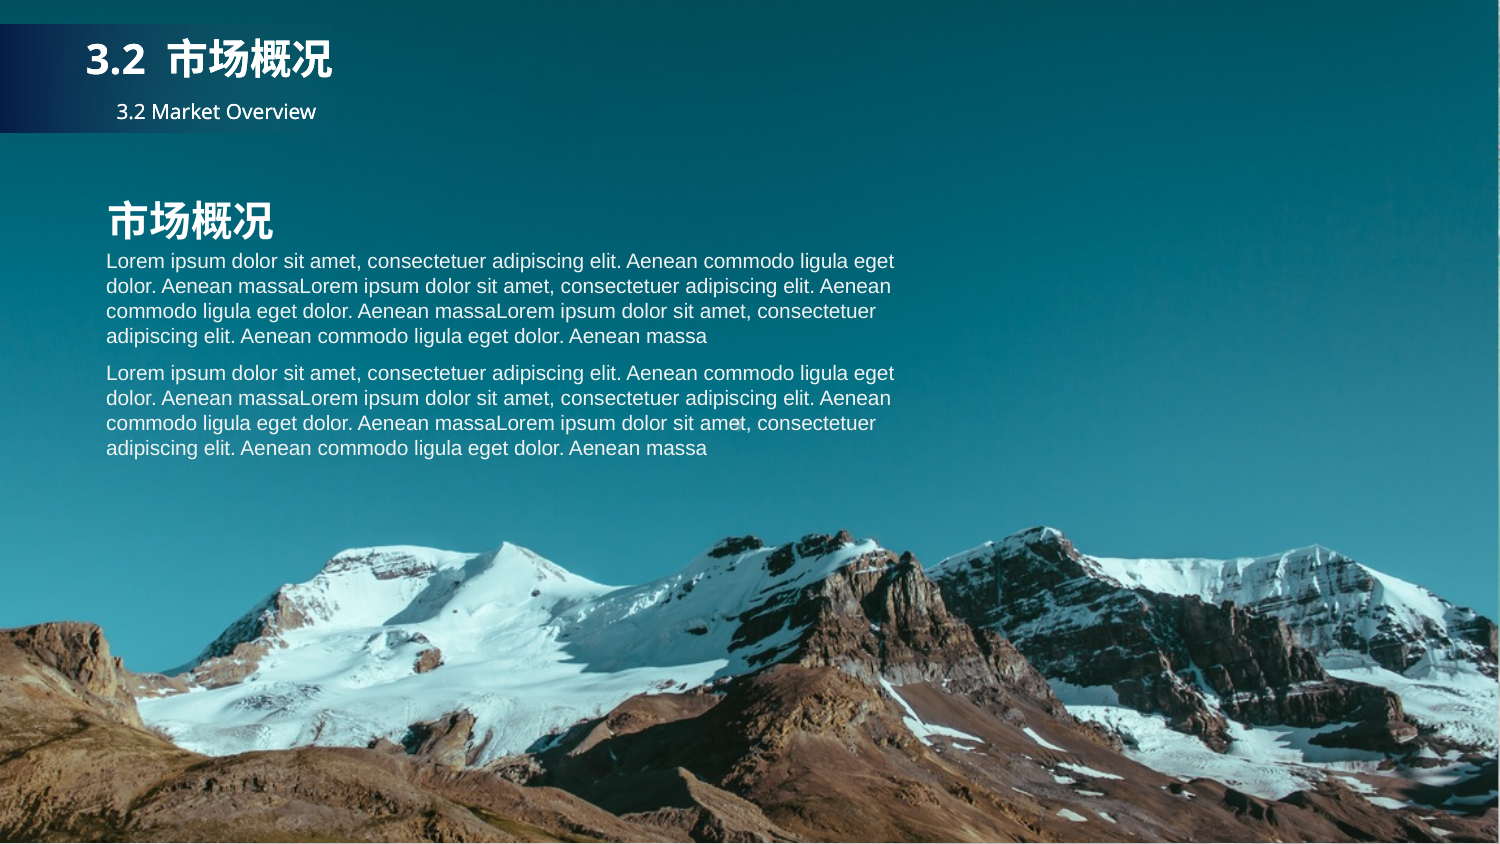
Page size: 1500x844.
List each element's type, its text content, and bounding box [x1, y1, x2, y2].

text_box Lorem ipsum dolor sit amet, consectetuer adipiscing elit. Aenean commodo ligula eget dolor. Aenean massaLorem ipsum dolor sit amet, consectetuer adipiscing elit. Aenean commodo ligula eget dolor. Aenean massaLorem ipsum dolor sit amet, consectetuer adipiscing elit. Aenean commodo ligula eget dolor. Aenean massa [91, 240, 930, 352]
picture [0, 0, 1500, 844]
text_box [0, 24, 349, 133]
text_box 3.2 Market Overview [101, 91, 332, 132]
text_box Lorem ipsum dolor sit amet, consectetuer adipiscing elit. Aenean commodo ligula eget dolor. Aenean massaLorem ipsum dolor sit amet, consectetuer adipiscing elit. Aenean commodo ligula eget dolor. Aenean massaLorem ipsum dolor sit amet, consectetuer adipiscing elit. Aenean commodo ligula eget dolor. Aenean massa [91, 352, 930, 467]
text_box 3.2 市场概况 [70, 25, 349, 91]
text_box 市场概况 [92, 187, 290, 253]
